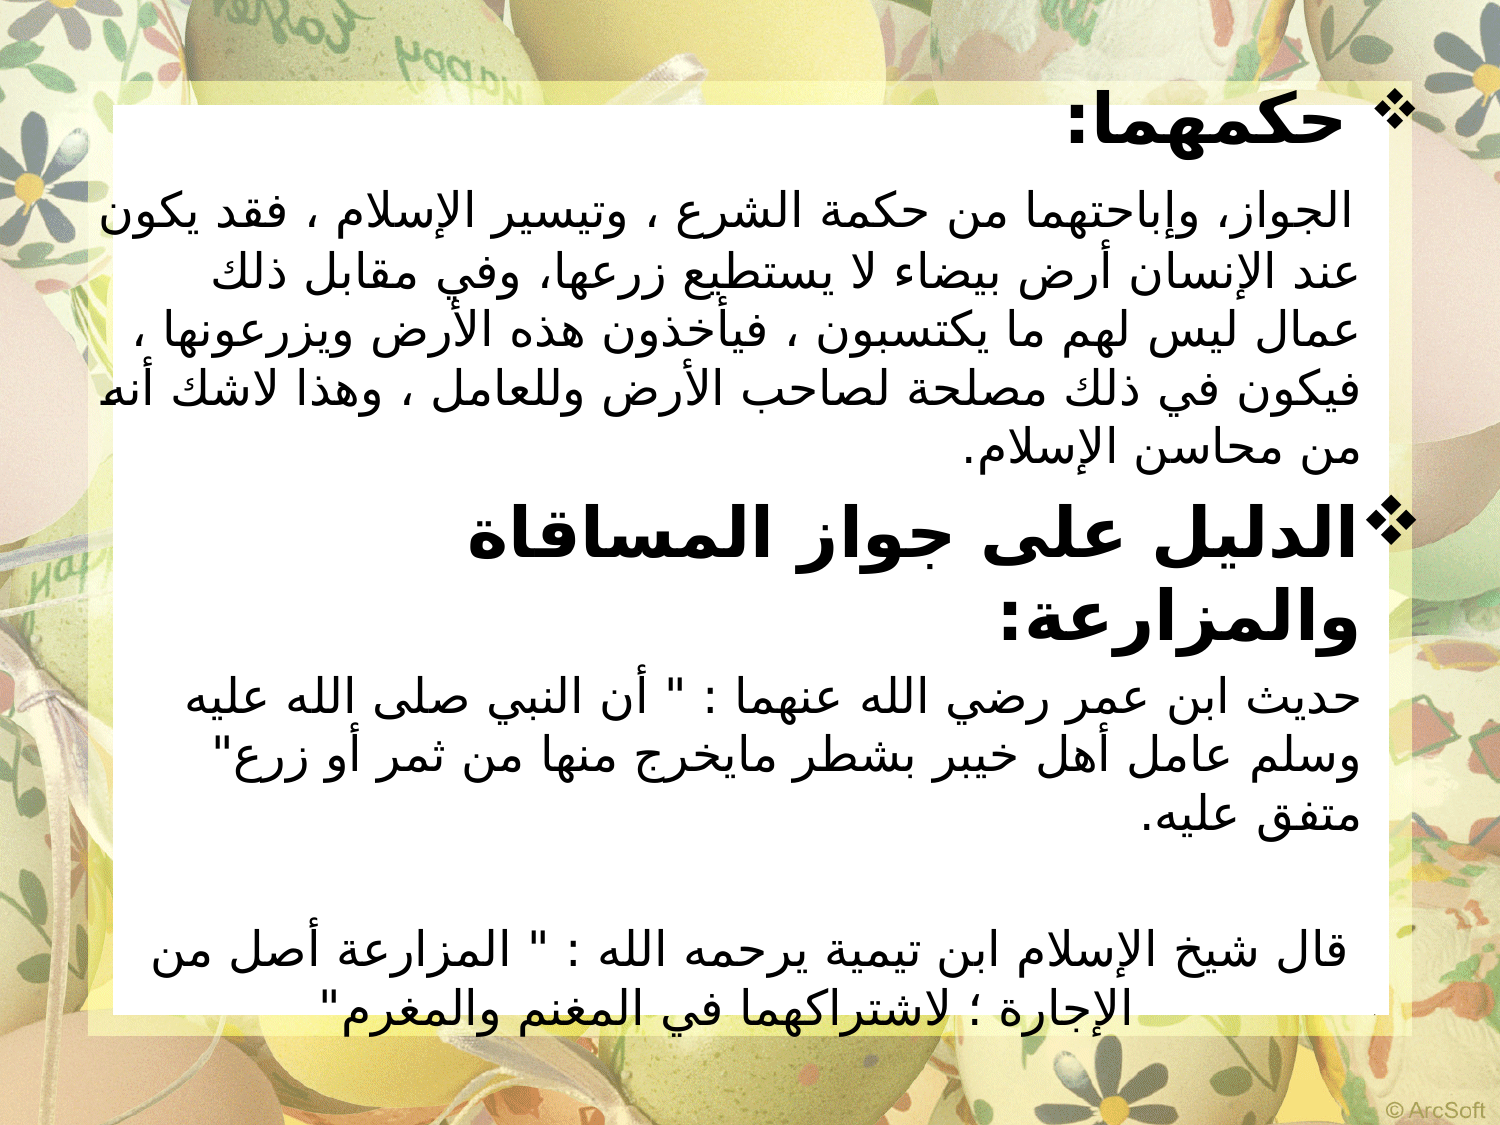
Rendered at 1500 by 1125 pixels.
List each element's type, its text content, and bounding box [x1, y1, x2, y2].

list حكمهما: الجواز، وإباحتهما من حكمة الشرع ، وتيسير الإسلام ، فقد يكون عند الإنسان أرض بيضاء لا يستطيع زرعها، وفي مقابل ذلك عمال ليس لهم ما يكتسبون ، فيأخذون هذه الأرض ويزرعونها ، فيكون في ذلك مصلحة لصاحب الأرض وللعامل ، وهذا لاشك أنه من محاسن الإسلام. الدليل على جواز المساقاة والمزارعة: حديث ابن عمر رضي الله عنهما : " أن النبي صلى الله عليه وسلم عامل أهل خيبر بشطر مايخرج منها من ثمر أو زرع" متفق عليه. قال شيخ الإسلام ابن تيمية يرحمه الله : " المزارعة أصل من الإجارة ؛ لاشتراكهما في المغنم والمغرم" [75, 66, 1425, 1047]
picture [0, 0, 1500, 1125]
